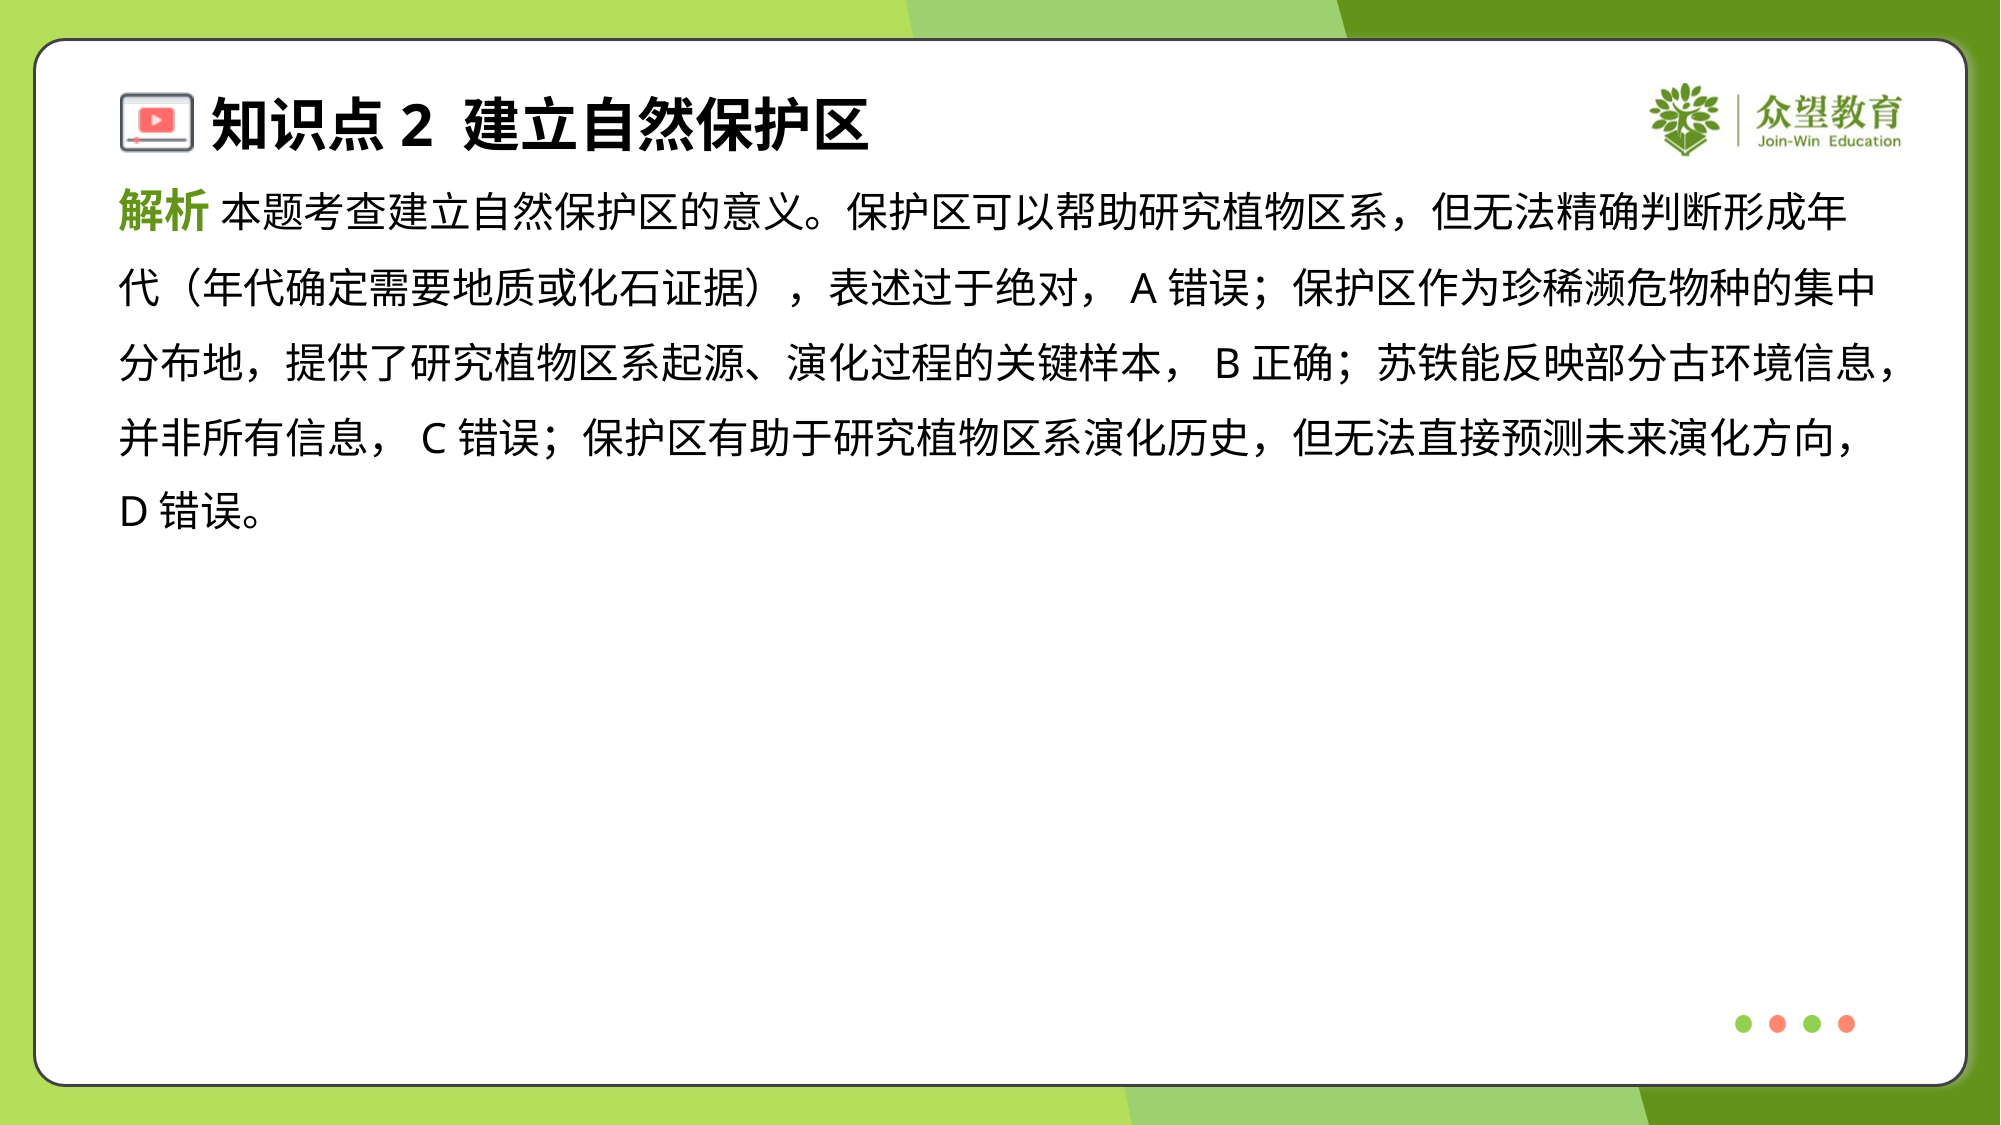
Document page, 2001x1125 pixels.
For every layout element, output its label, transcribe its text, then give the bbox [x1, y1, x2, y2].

picture [0, 0, 2000, 1125]
text_box 解析 本题考查建立自然保护区的意义。保护区可以帮助研究植物区系，但无法精确判断形成年 代（年代确定需要地质或化石证据），表述过于绝对，A错误；保护区作为珍稀濒危物种的集中 分布地，提供了研究植物区系起源、演化过程的关键样本，B正确；苏铁能反映部分古环境信息， 并非所有信息，C错误；保护区有助于研究植物区系演化历史，但无法直接预测未来演化方向， D错误。 [118, 159, 1883, 527]
